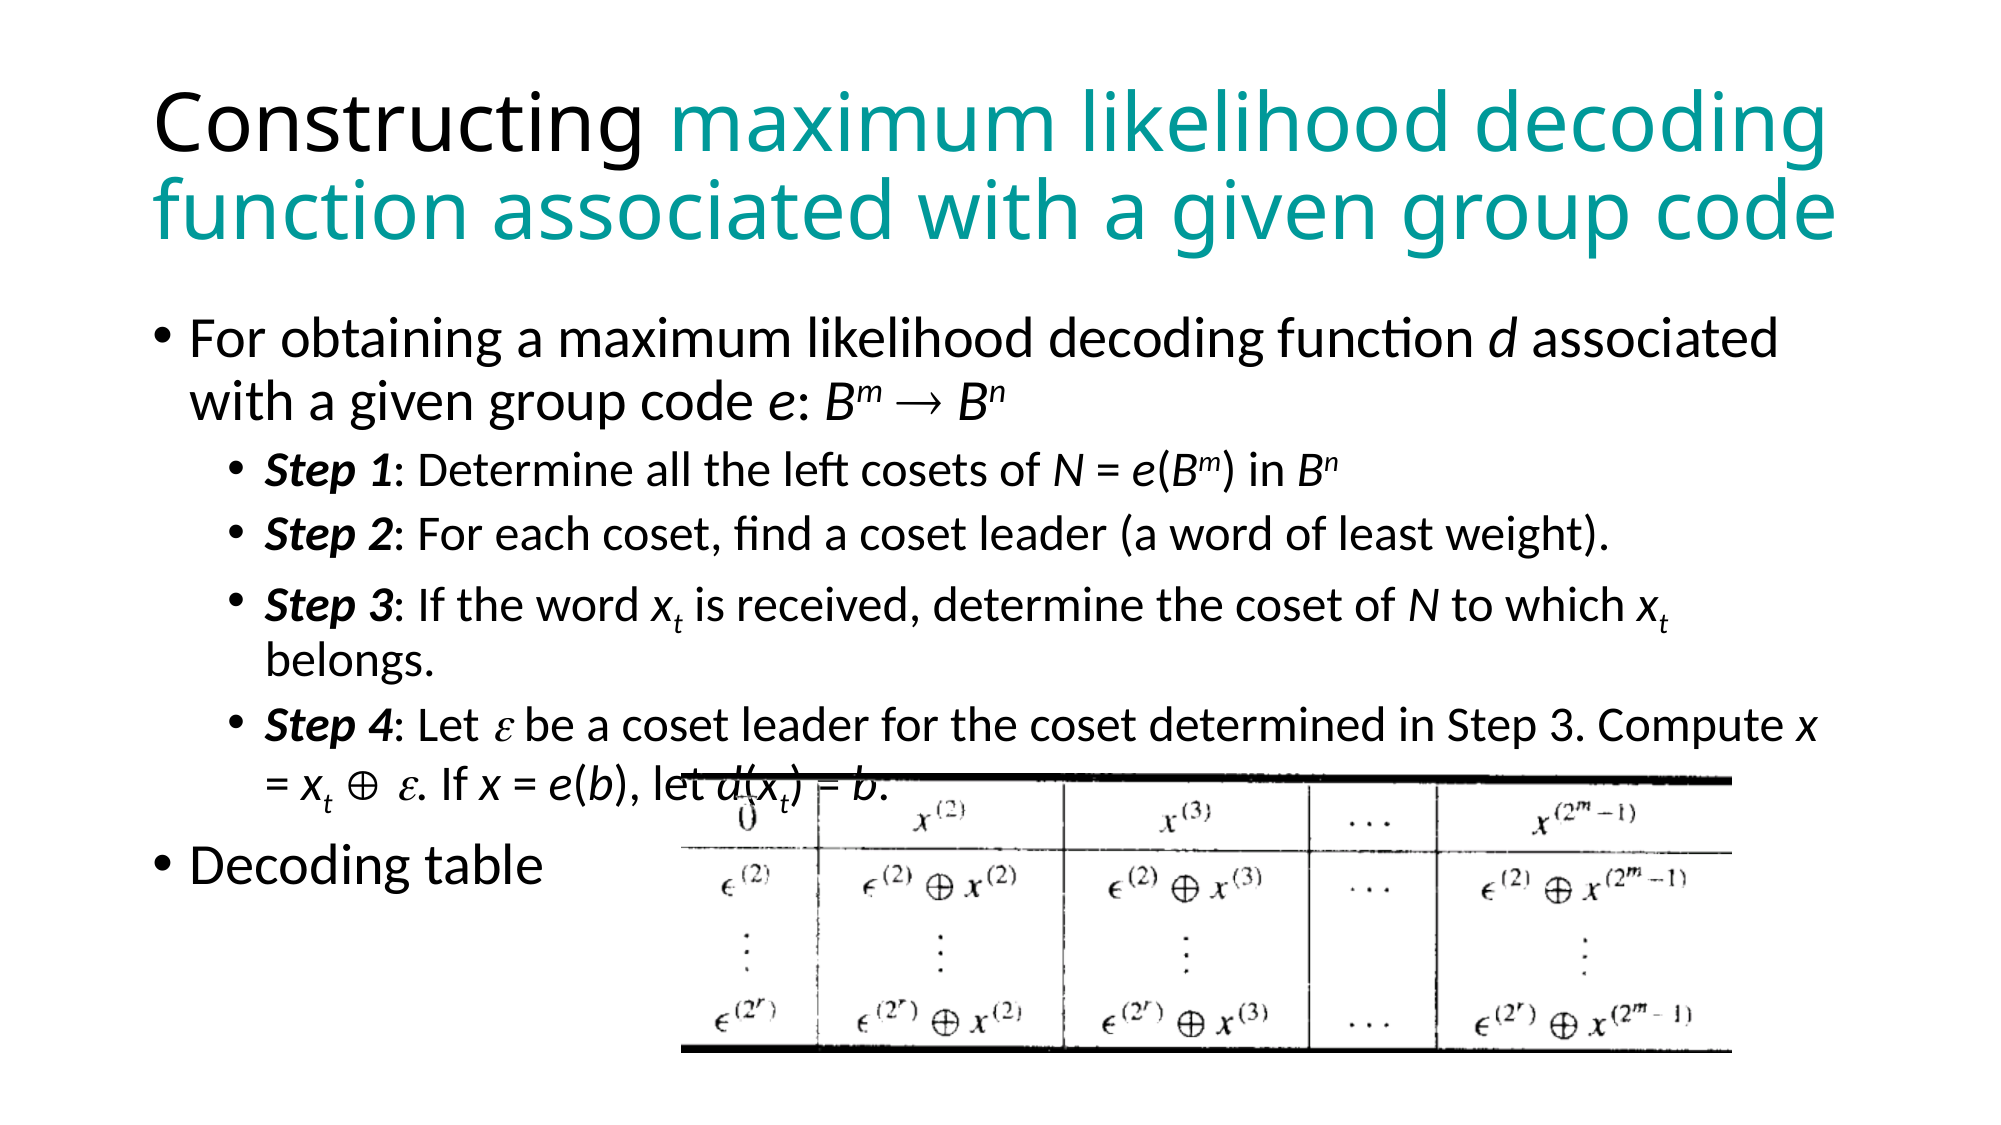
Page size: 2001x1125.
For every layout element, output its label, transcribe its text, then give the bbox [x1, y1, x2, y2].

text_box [681, 773, 1732, 1053]
list For obtaining a maximum likelihood decoding function d associated with a given group code e: Bm  Bn Step 1: Determine all the left cosets of N = e(Bm) in Bn Step 2: For each coset, find a coset leader (a word of least weight). Step 3: If the word xt is received, determine the coset of N to which xt belongs. Step 4: Let  be a coset leader for the coset determined in Step 3. Compute x = xt  . If x = e(b), let d(xt) = b. Decoding table [137, 299, 1863, 1014]
title Constructing maximum likelihood decoding function associated with a given group code [137, 59, 1863, 278]
